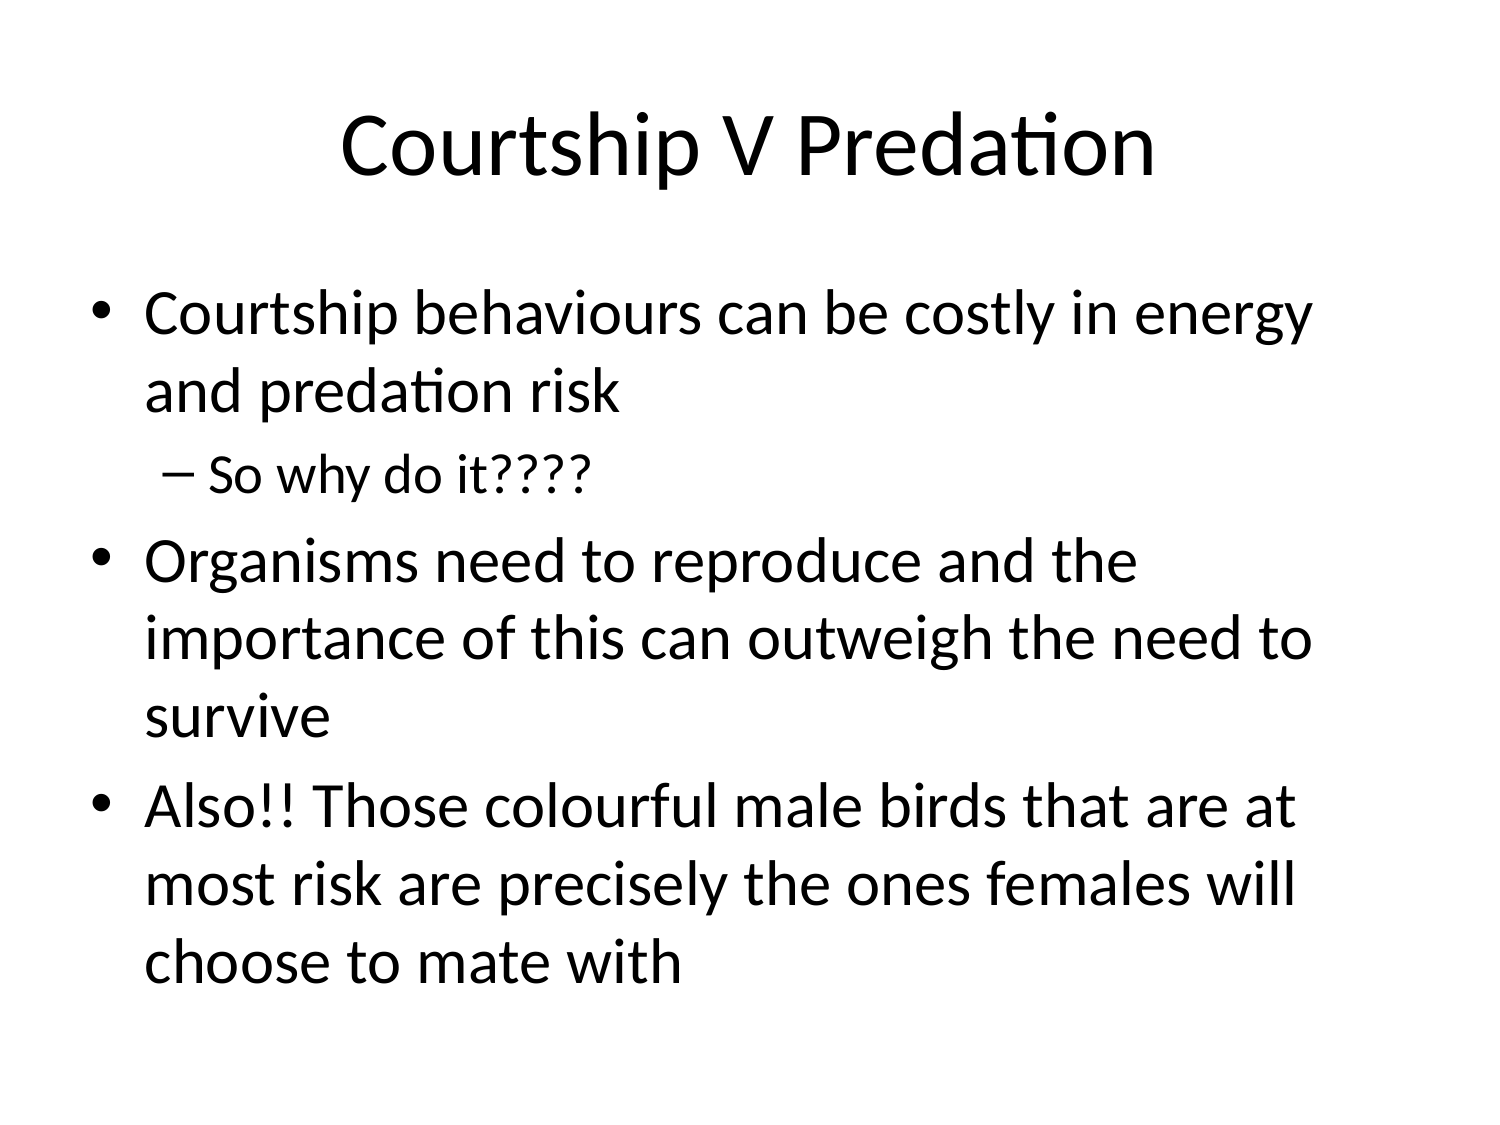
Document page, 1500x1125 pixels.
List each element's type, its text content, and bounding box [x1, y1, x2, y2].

title Courtship V Predation [75, 45, 1425, 233]
list Courtship behaviours can be costly in energy and predation risk So why do it???? Organisms need to reproduce and the importance of this can outweigh the need to survive Also!! Those colourful male birds that are at most risk are precisely the ones females will choose to mate with [75, 262, 1425, 1005]
